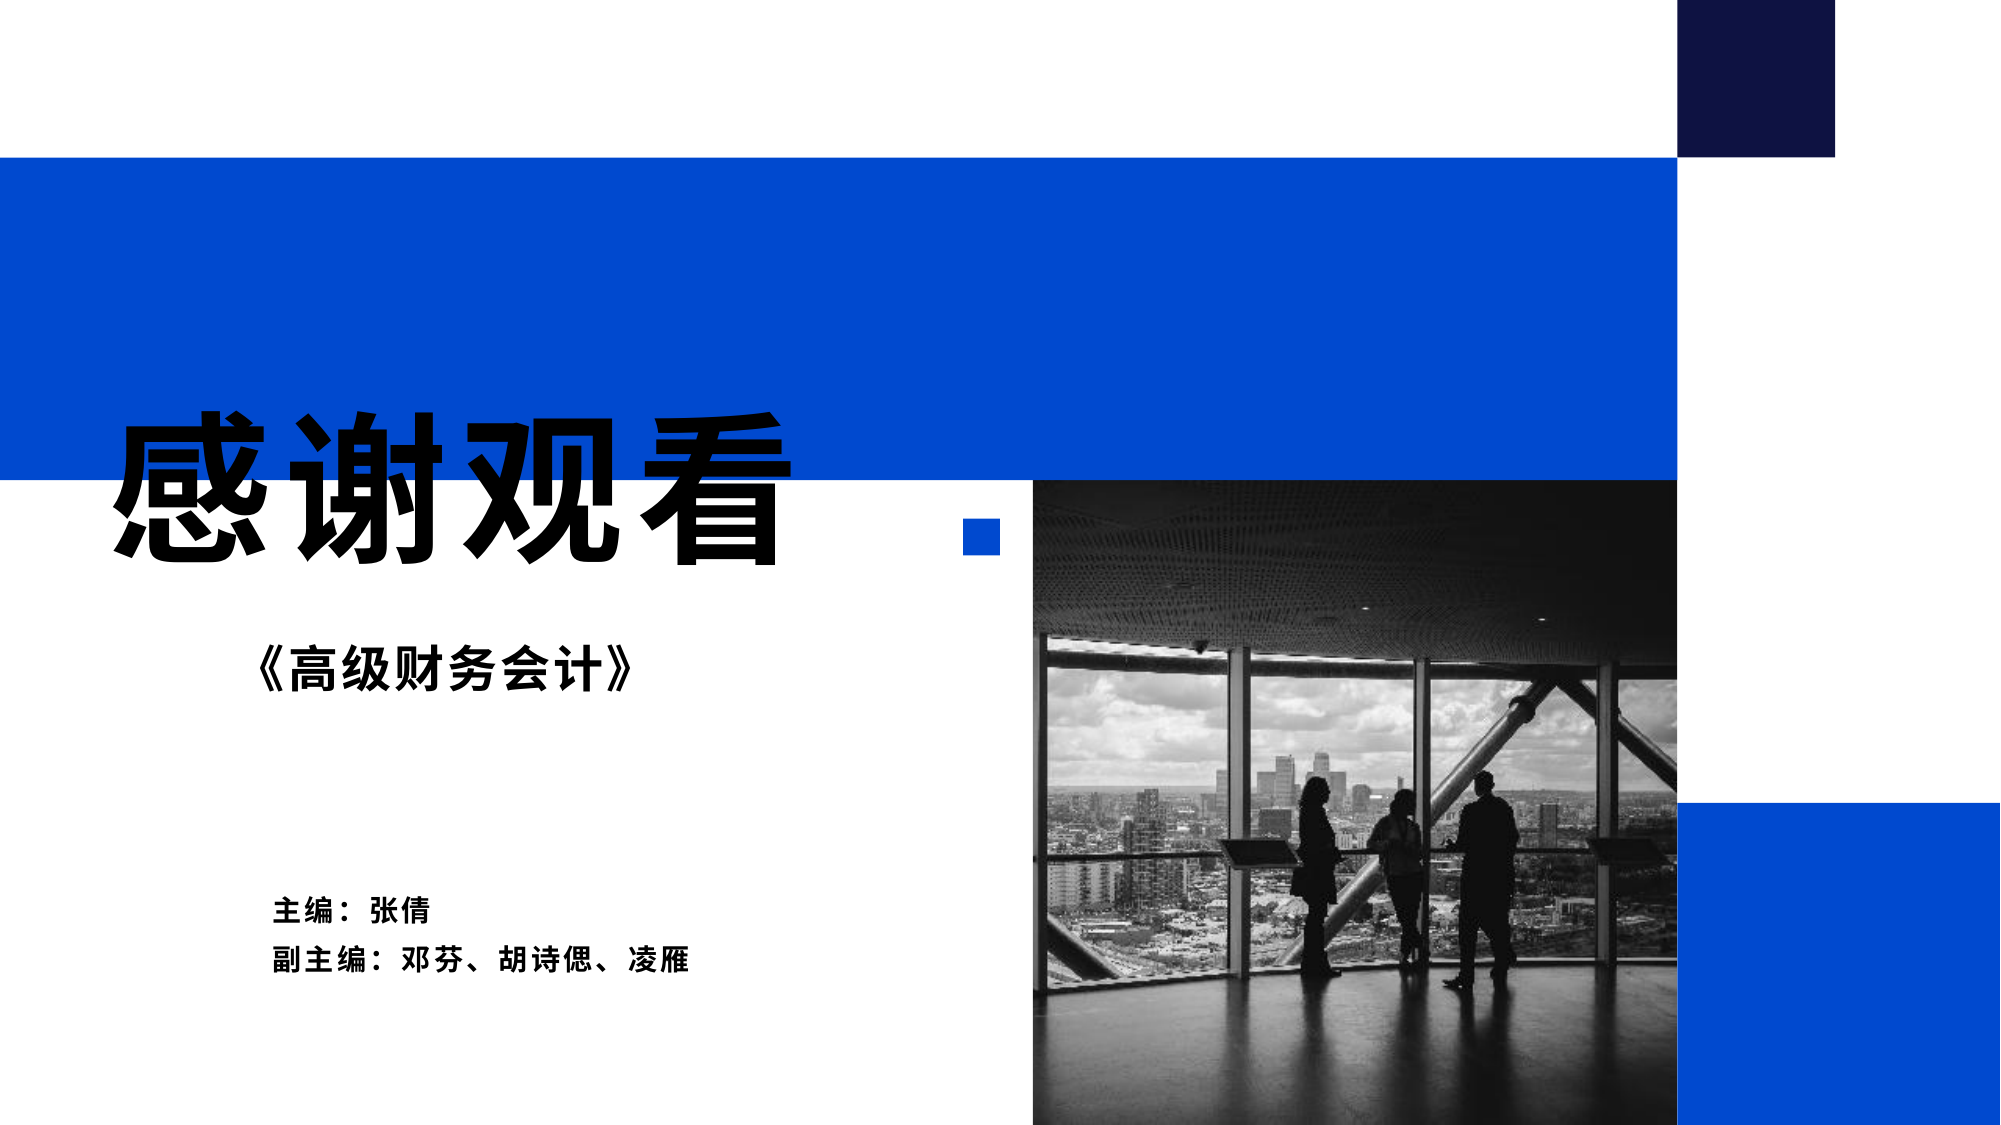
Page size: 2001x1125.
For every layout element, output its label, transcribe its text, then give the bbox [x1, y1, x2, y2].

title 感谢观看 [88, 376, 967, 594]
picture [1032, 481, 1678, 1125]
list 《高级财务会计》 [88, 615, 804, 717]
list 主编：张倩 副主编：邓芬、胡诗偲、凌雁 [252, 888, 748, 1018]
